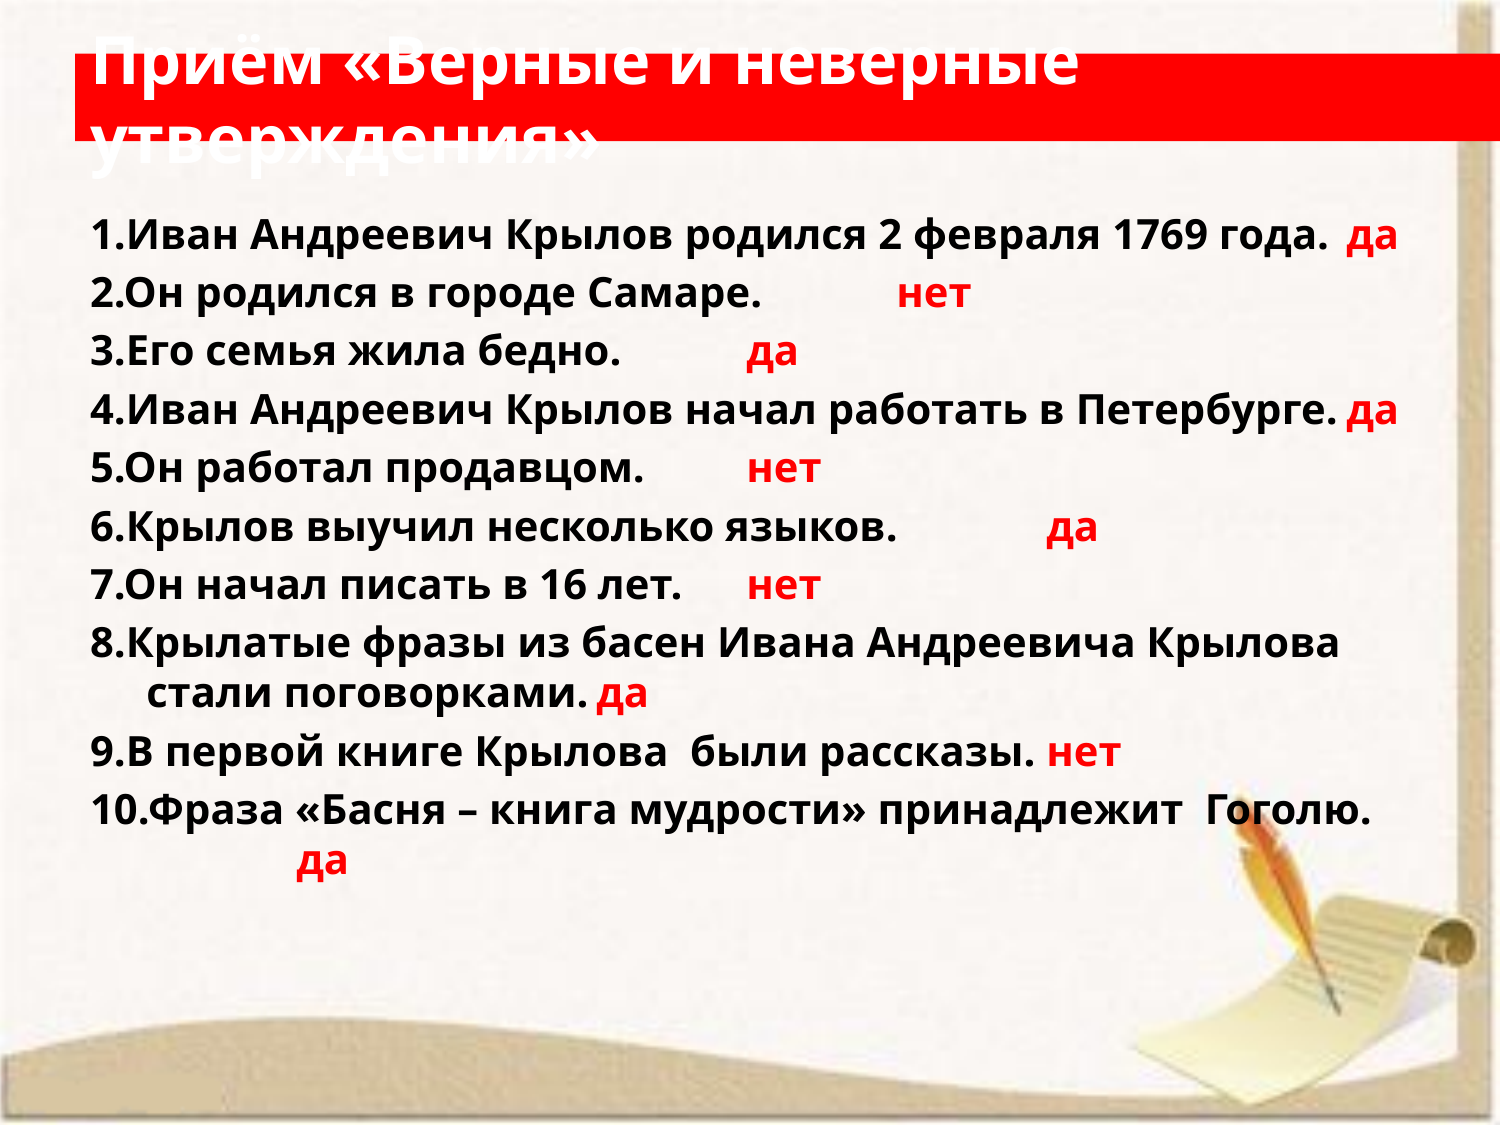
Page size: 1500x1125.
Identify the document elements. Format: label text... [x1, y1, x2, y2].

list 1.Иван Андреевич Крылов родился 2 февраля 1769 года. да 2.Он родился в городе Самаре. нет 3.Его семья жила бедно. да 4.Иван Андреевич Крылов начал работать в Петербурге. да 5.Он работал продавцом. нет 6.Крылов выучил несколько языков. да 7.Он начал писать в 16 лет. нет 8.Крылатые фразы из басен Ивана Андреевича Крылова стали поговорками. да 9.В первой книге Крылова были рассказы. нет 10.Фраза «Басня – книга мудрости» принадлежит Гоголю. да [74, 199, 1500, 1063]
title Приём «Верные и неверные утверждения» [74, 53, 1500, 142]
picture [0, 0, 1500, 1125]
